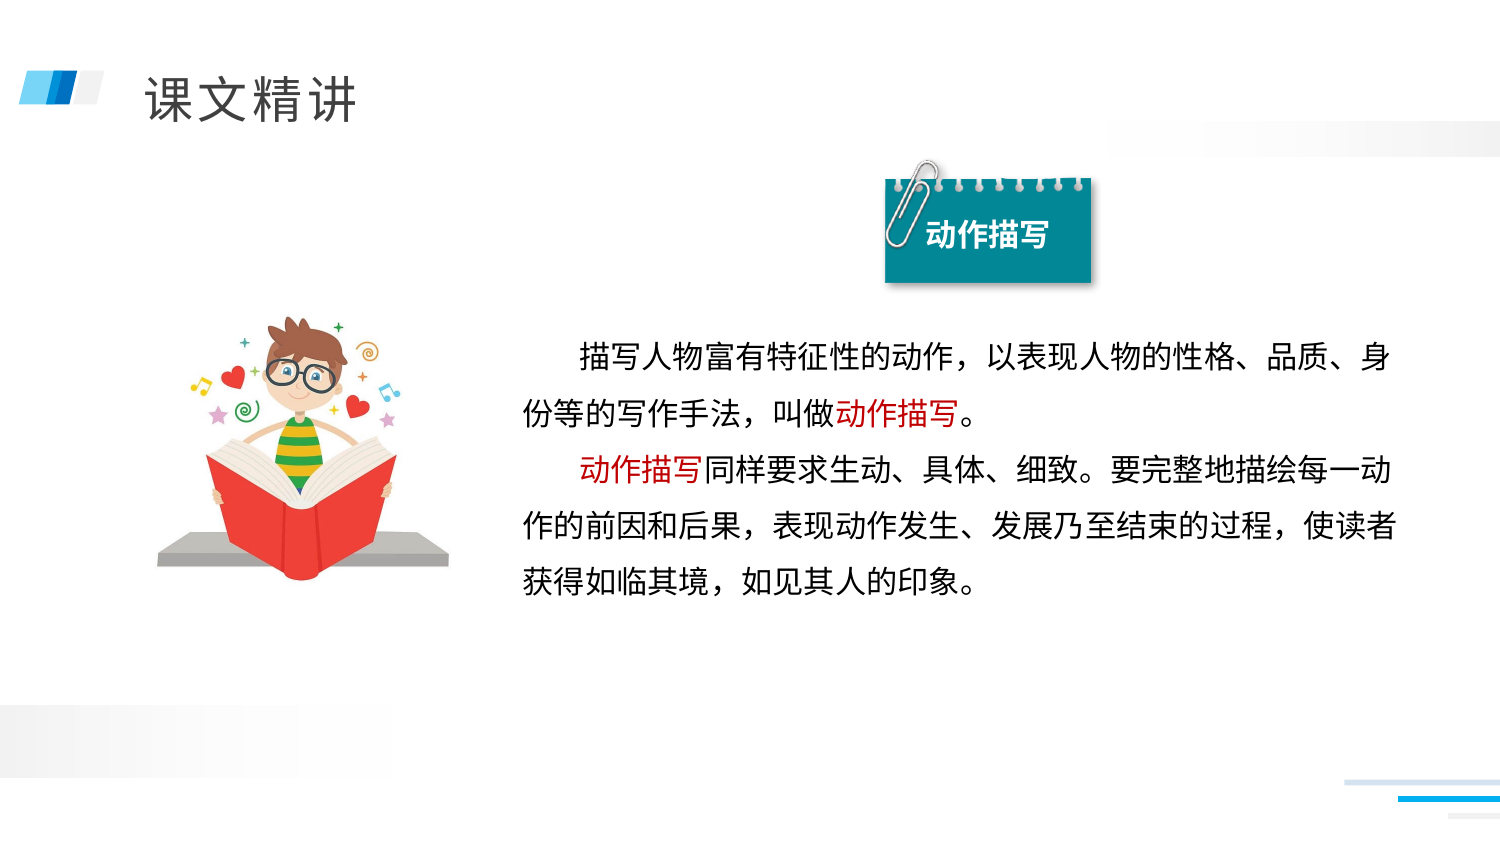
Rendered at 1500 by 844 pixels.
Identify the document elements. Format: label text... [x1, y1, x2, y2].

picture [883, 155, 1091, 285]
text_box 描写人物富有特征性的动作，以表现人物的性格、品质、身份等的写作手法，叫做动作描写。 动作描写同样要求生动、具体、细致。要完整地描绘每一动作的前因和后果，表现动作发生、发展乃至结束的过程，使读者获得如临其境，如见其人的印象。 [511, 313, 1418, 606]
picture [147, 298, 467, 618]
